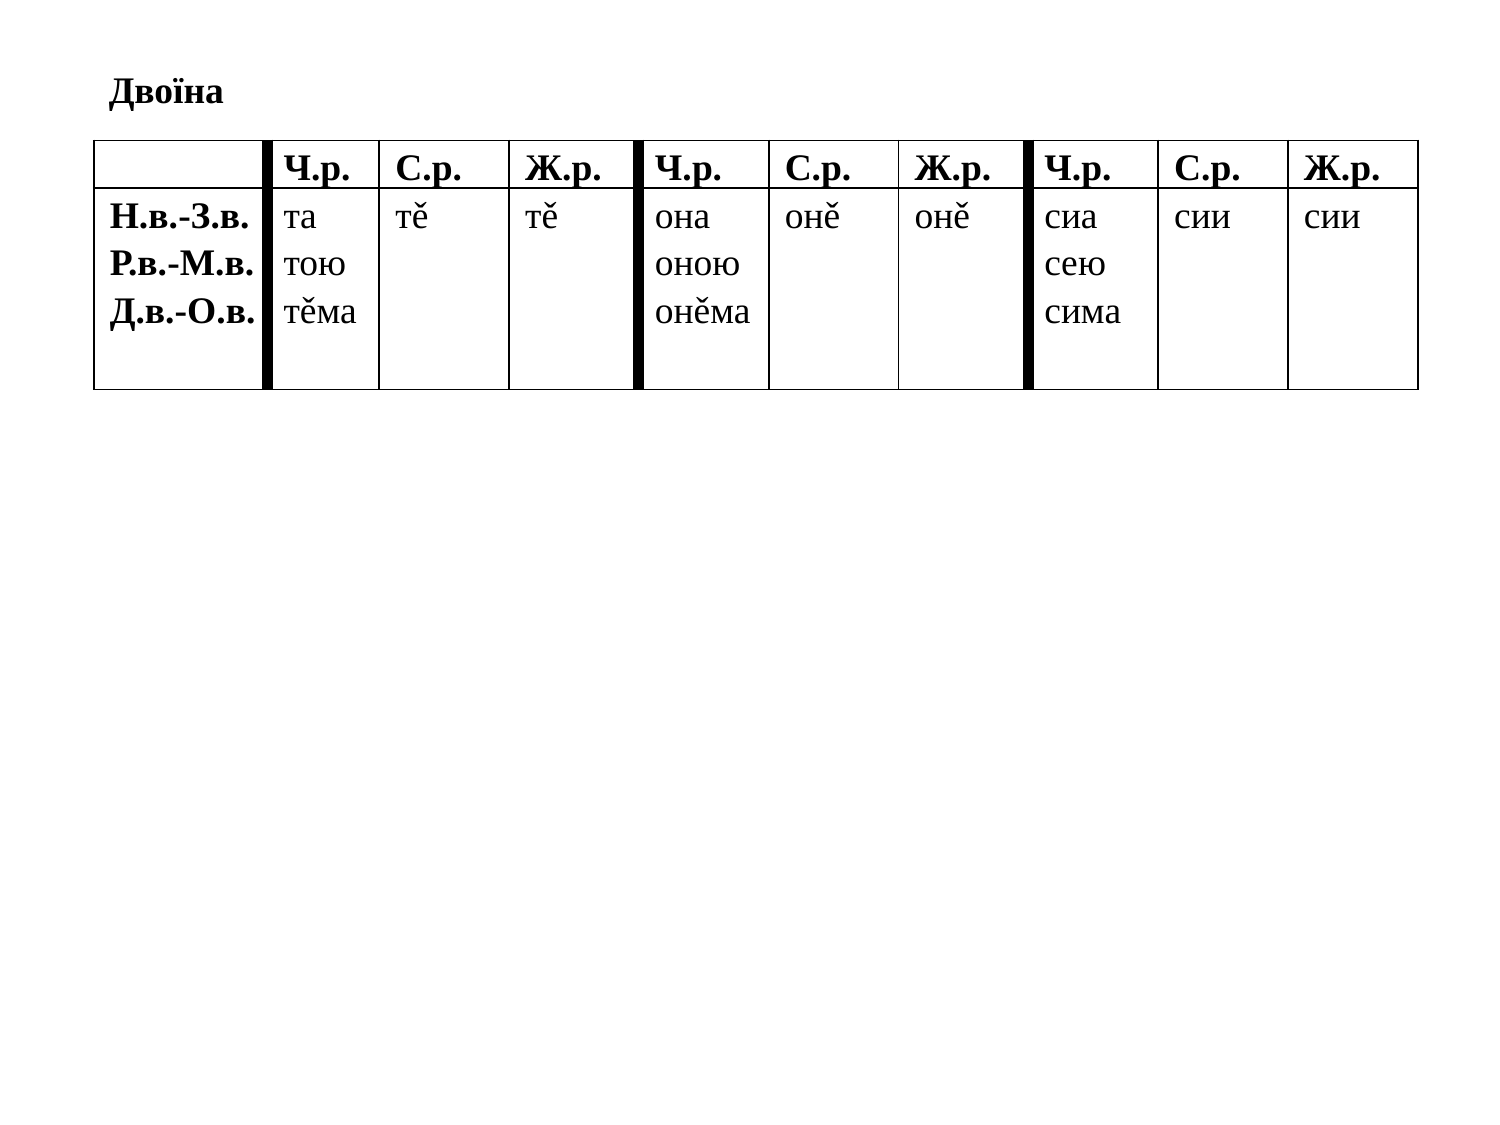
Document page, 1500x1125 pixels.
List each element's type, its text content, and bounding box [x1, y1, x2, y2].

table_cell сии [1289, 189, 1417, 389]
table_cell она оною онěма [644, 189, 768, 389]
table_header С.р. [380, 141, 508, 187]
text_box Двоїна [93, 58, 293, 119]
table_header С.р. [1159, 141, 1287, 187]
table_cell Н.в.-З.в. Р.в.-М.в. Д.в.-О.в. [95, 189, 262, 389]
table_cell та тою тěма [273, 189, 378, 389]
table_header Ч.р. [1034, 141, 1157, 187]
table_header [95, 141, 262, 187]
table_cell сии [1159, 189, 1287, 389]
table_header Ж.р. [510, 141, 633, 187]
table_cell тě [380, 189, 508, 389]
table_cell онě [899, 189, 1023, 389]
table_cell онě [770, 189, 898, 389]
table_cell сиа сею сима [1034, 189, 1157, 389]
table_header С.р. [770, 141, 898, 187]
table_cell тě [510, 189, 633, 389]
table_header Ч.р. [273, 141, 378, 187]
table_header Ч.р. [644, 141, 768, 187]
table_header Ж.р. [1289, 141, 1417, 187]
table_header Ж.р. [899, 141, 1023, 187]
